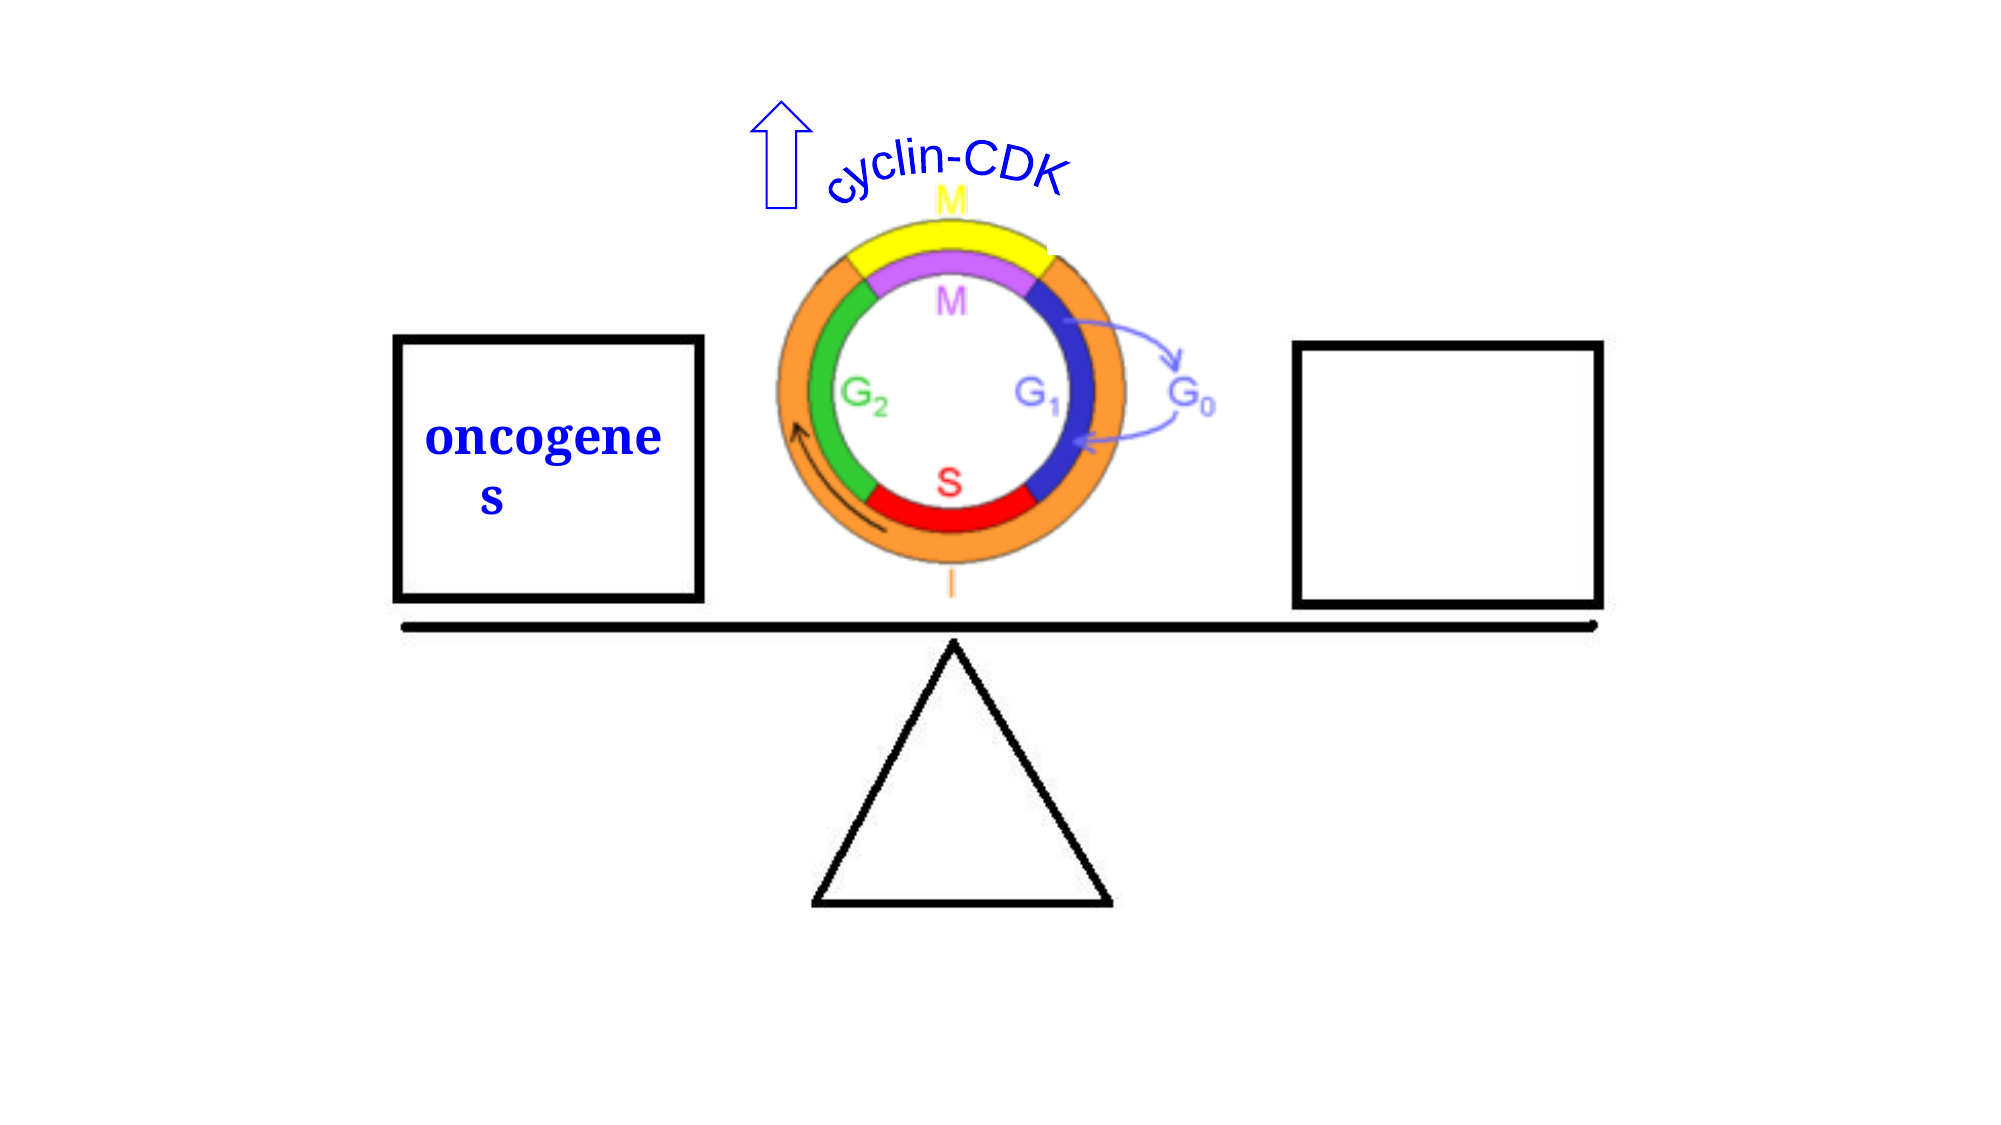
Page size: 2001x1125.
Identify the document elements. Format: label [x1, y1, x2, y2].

text_box [749, 100, 814, 210]
list [352, 302, 1662, 941]
text_box [1047, 160, 1225, 172]
picture [768, 172, 1225, 610]
